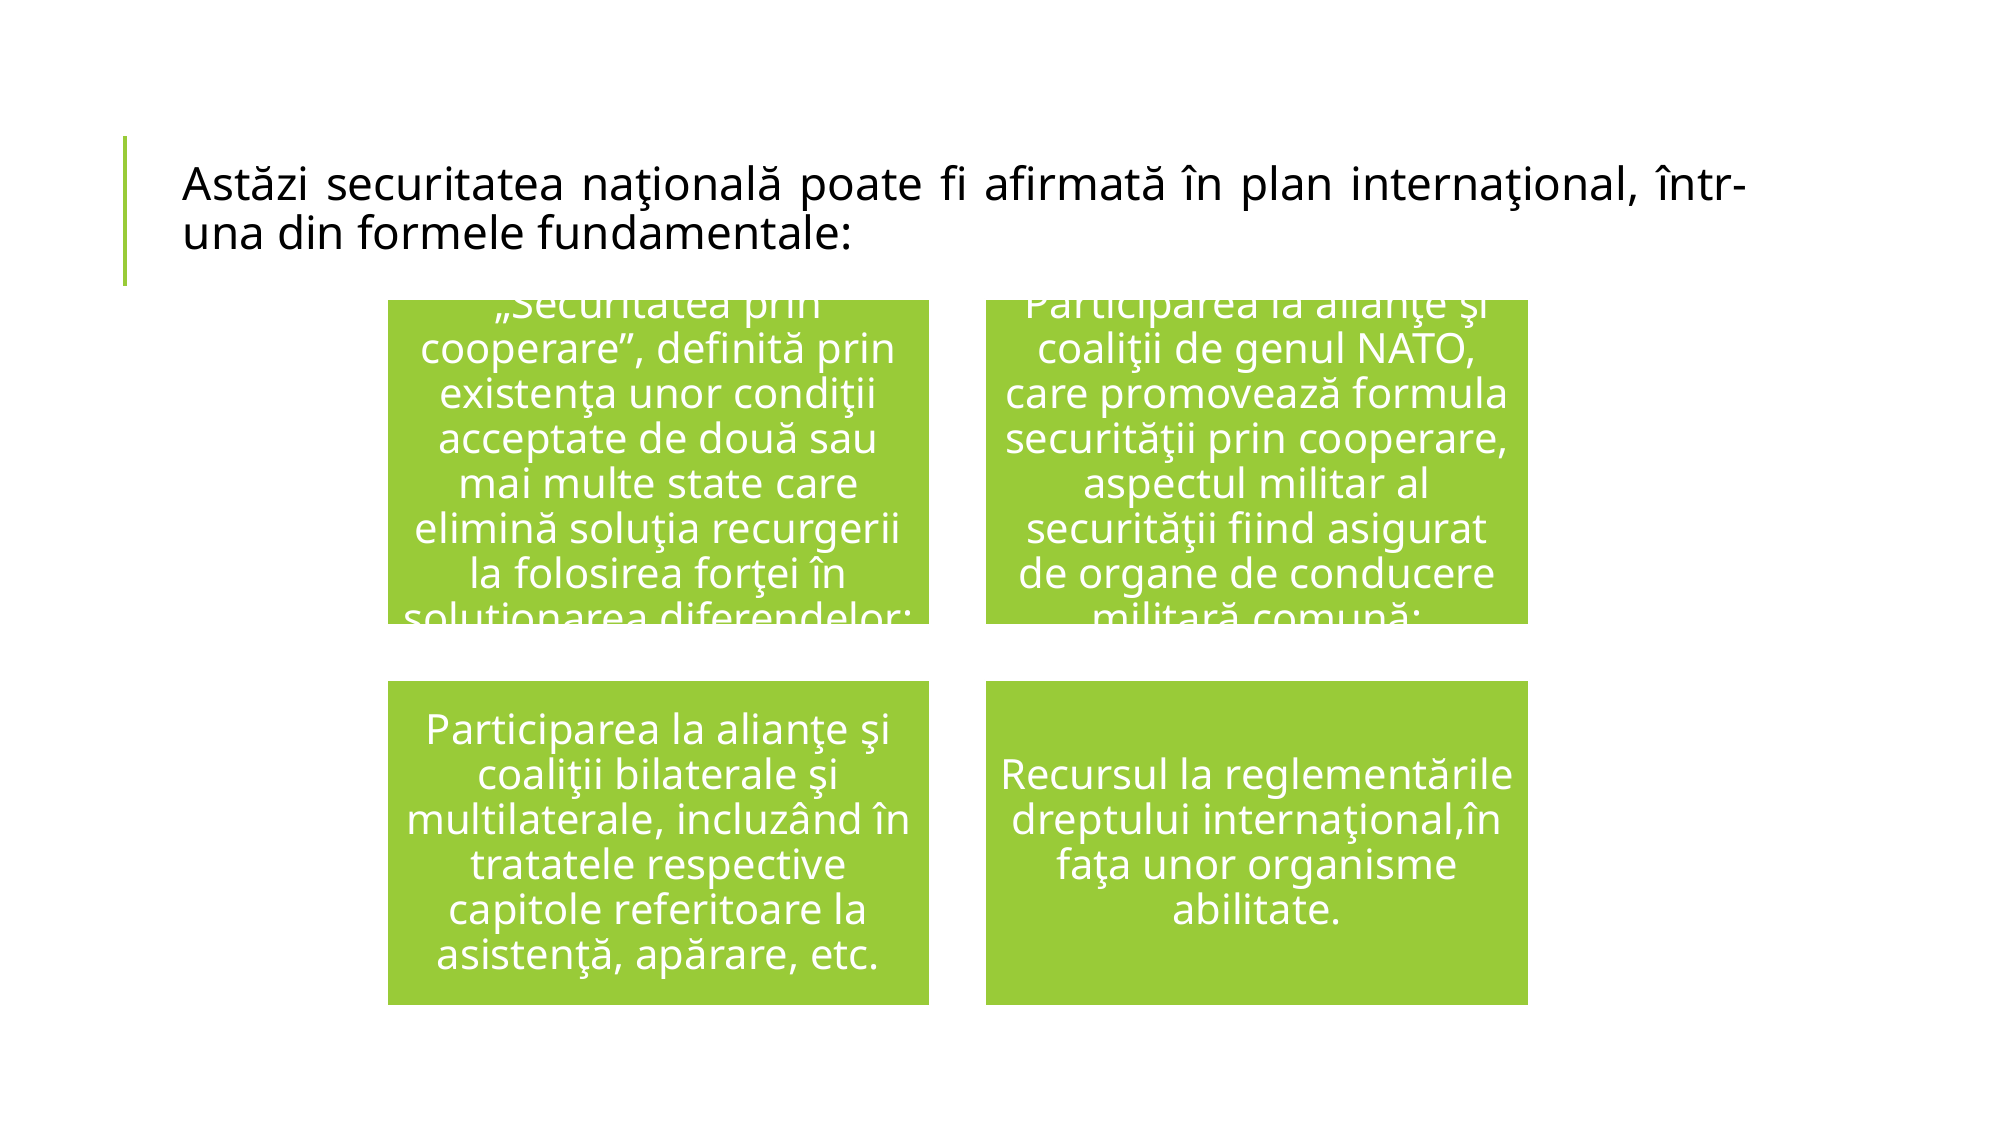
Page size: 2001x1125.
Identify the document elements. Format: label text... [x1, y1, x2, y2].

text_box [160, 298, 1756, 1008]
list Astăzi securitatea naţională poate fi afirmată în plan internaţional, într-una din formele fundamentale: [160, 153, 1755, 275]
